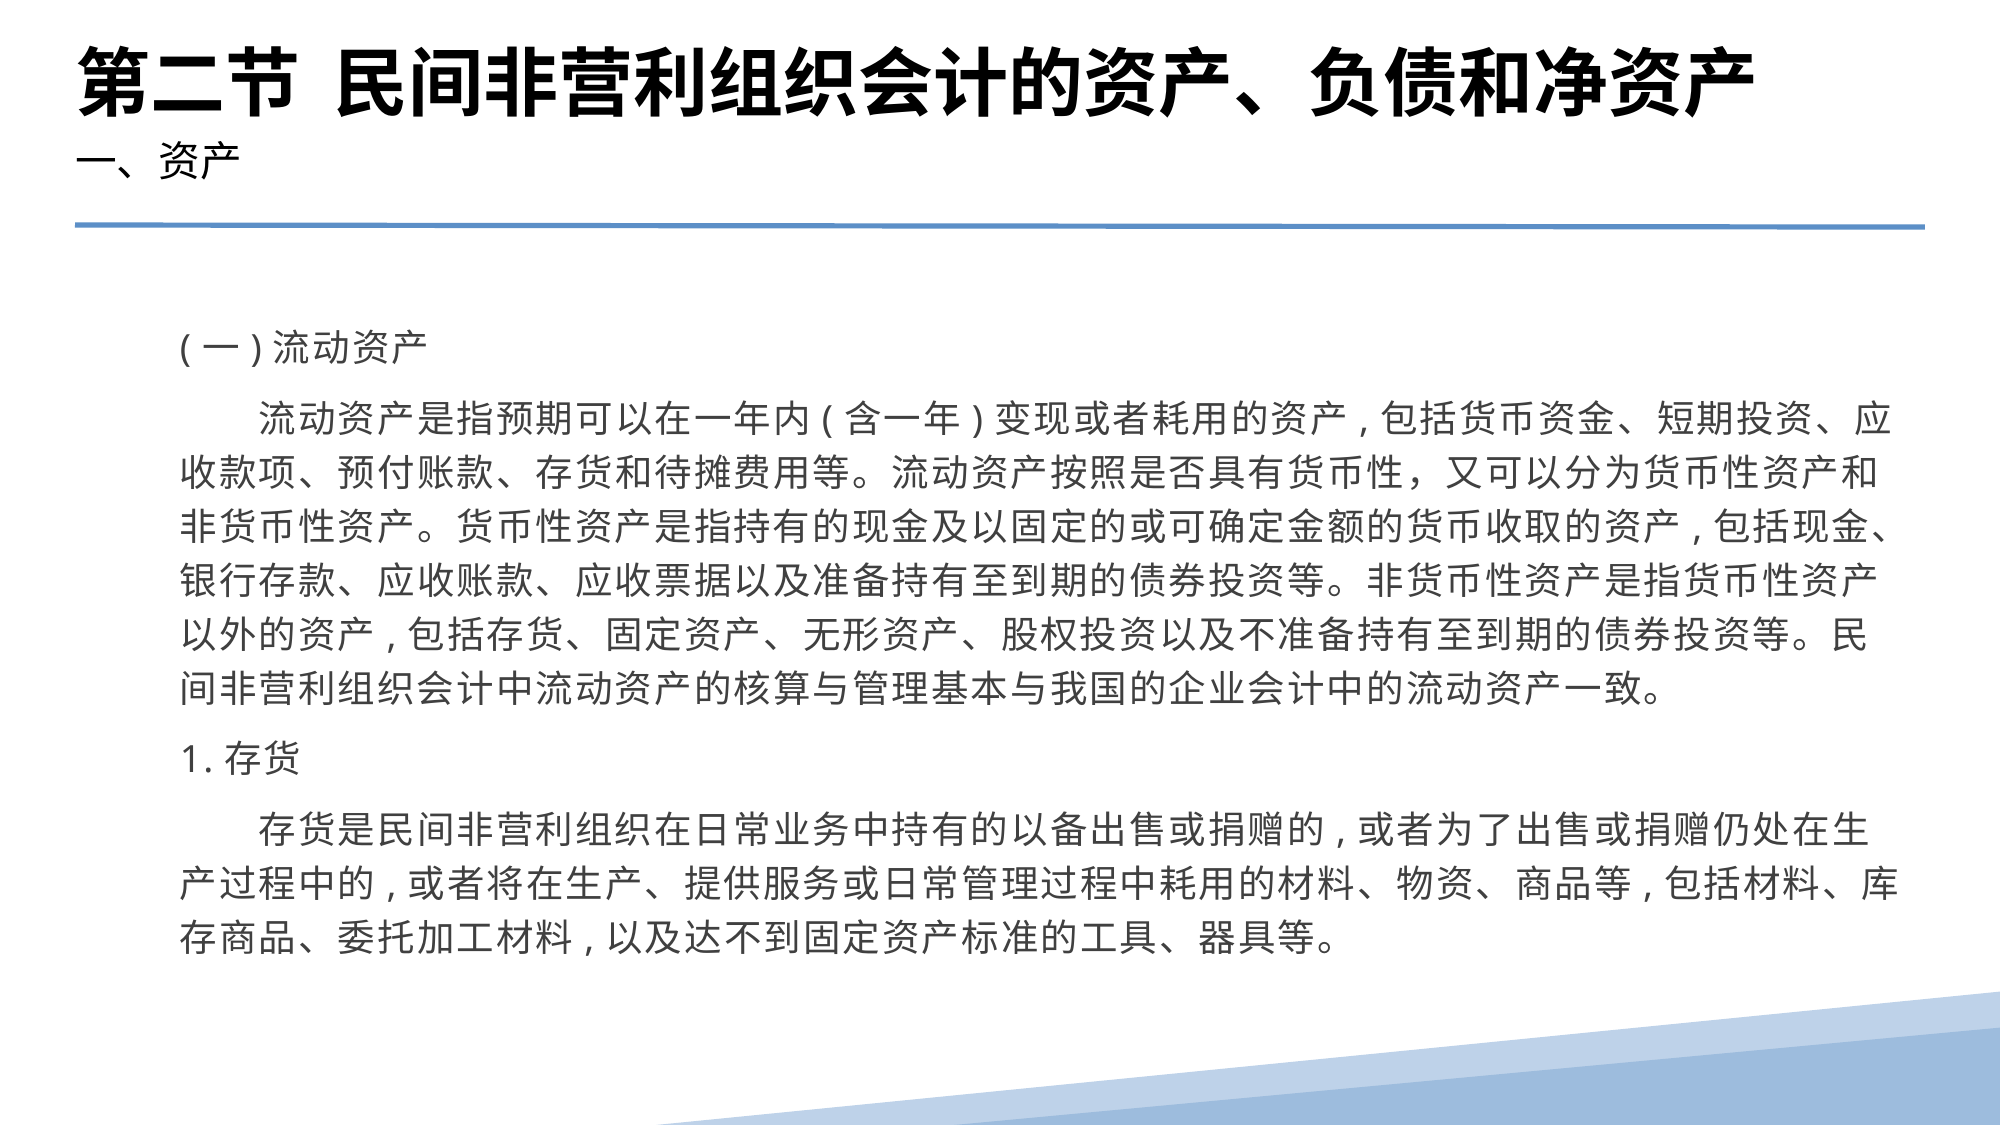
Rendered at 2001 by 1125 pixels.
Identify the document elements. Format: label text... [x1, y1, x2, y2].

text_box (一)流动资产 流动资产是指预期可以在一年内(含一年)变现或者耗用的资产,包括货币资金、短期投资、应收款项、预付账款、存货和待摊费用等。流动资产按照是否具有货币性，又可以分为货币性资产和非货币性资产。货币性资产是指持有的现金及以固定的或可确定金额的货币收取的资产,包括现金、银行存款、应收账款、应收票据以及准备持有至到期的债券投资等。非货币性资产是指货币性资产以外的资产,包括存货、固定资产、无形资产、股权投资以及不准备持有至到期的债券投资等。民间非营利组织会计中流动资产的核算与管理基本与我国的企业会计中的流动资产一致。 1.存货 存货是民间非营利组织在日常业务中持有的以备出售或捐赠的,或者为了出售或捐赠仍处在生产过程中的,或者将在生产、提供服务或日常管理过程中耗用的材料、物资、商品等,包括材料、库存商品、委托加工材料,以及达不到固定资产标准的工具、器具等。 [169, 255, 1914, 1019]
text_box 第二节 民间非营利组织会计的资产、负债和净资产 [75, 24, 1925, 124]
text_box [74, 224, 1925, 228]
text_box 一、资产 [75, 124, 1925, 200]
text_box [656, 991, 2000, 1125]
